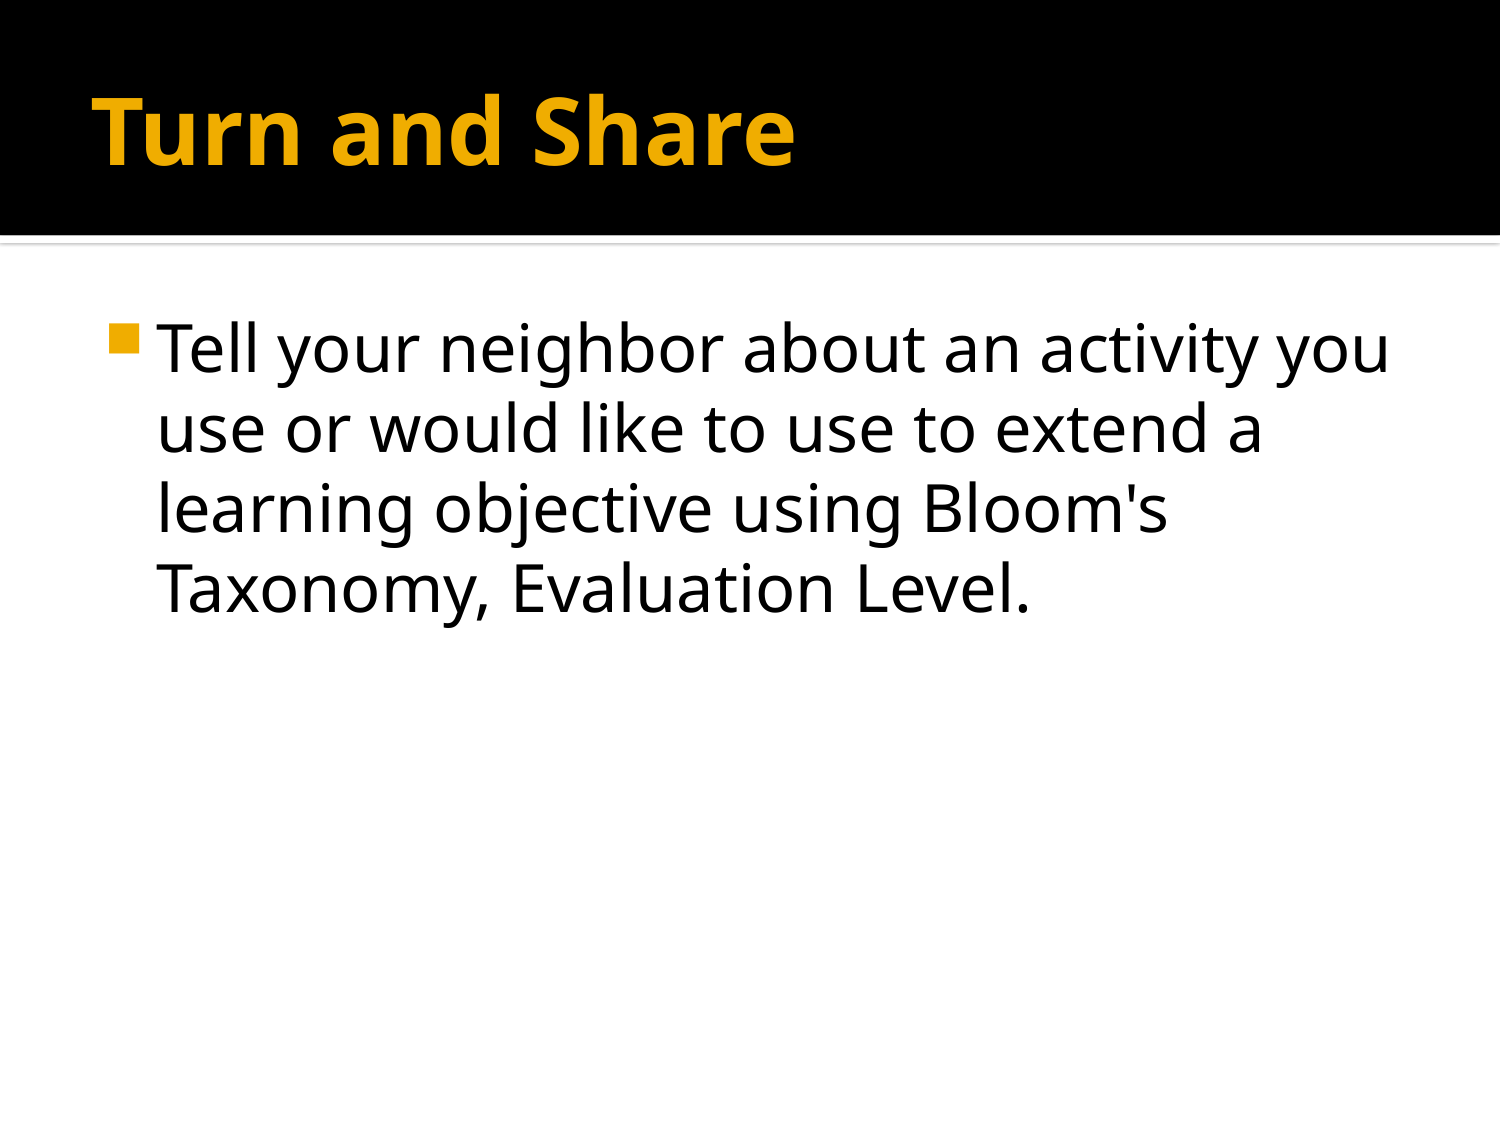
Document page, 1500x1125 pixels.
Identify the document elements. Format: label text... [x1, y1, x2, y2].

list Tell your neighbor about an activity you use or would like to use to extend a learning objective using Bloom's Taxonomy, Evaluation Level. [75, 291, 1425, 1050]
title Turn and Share [75, 25, 1425, 231]
